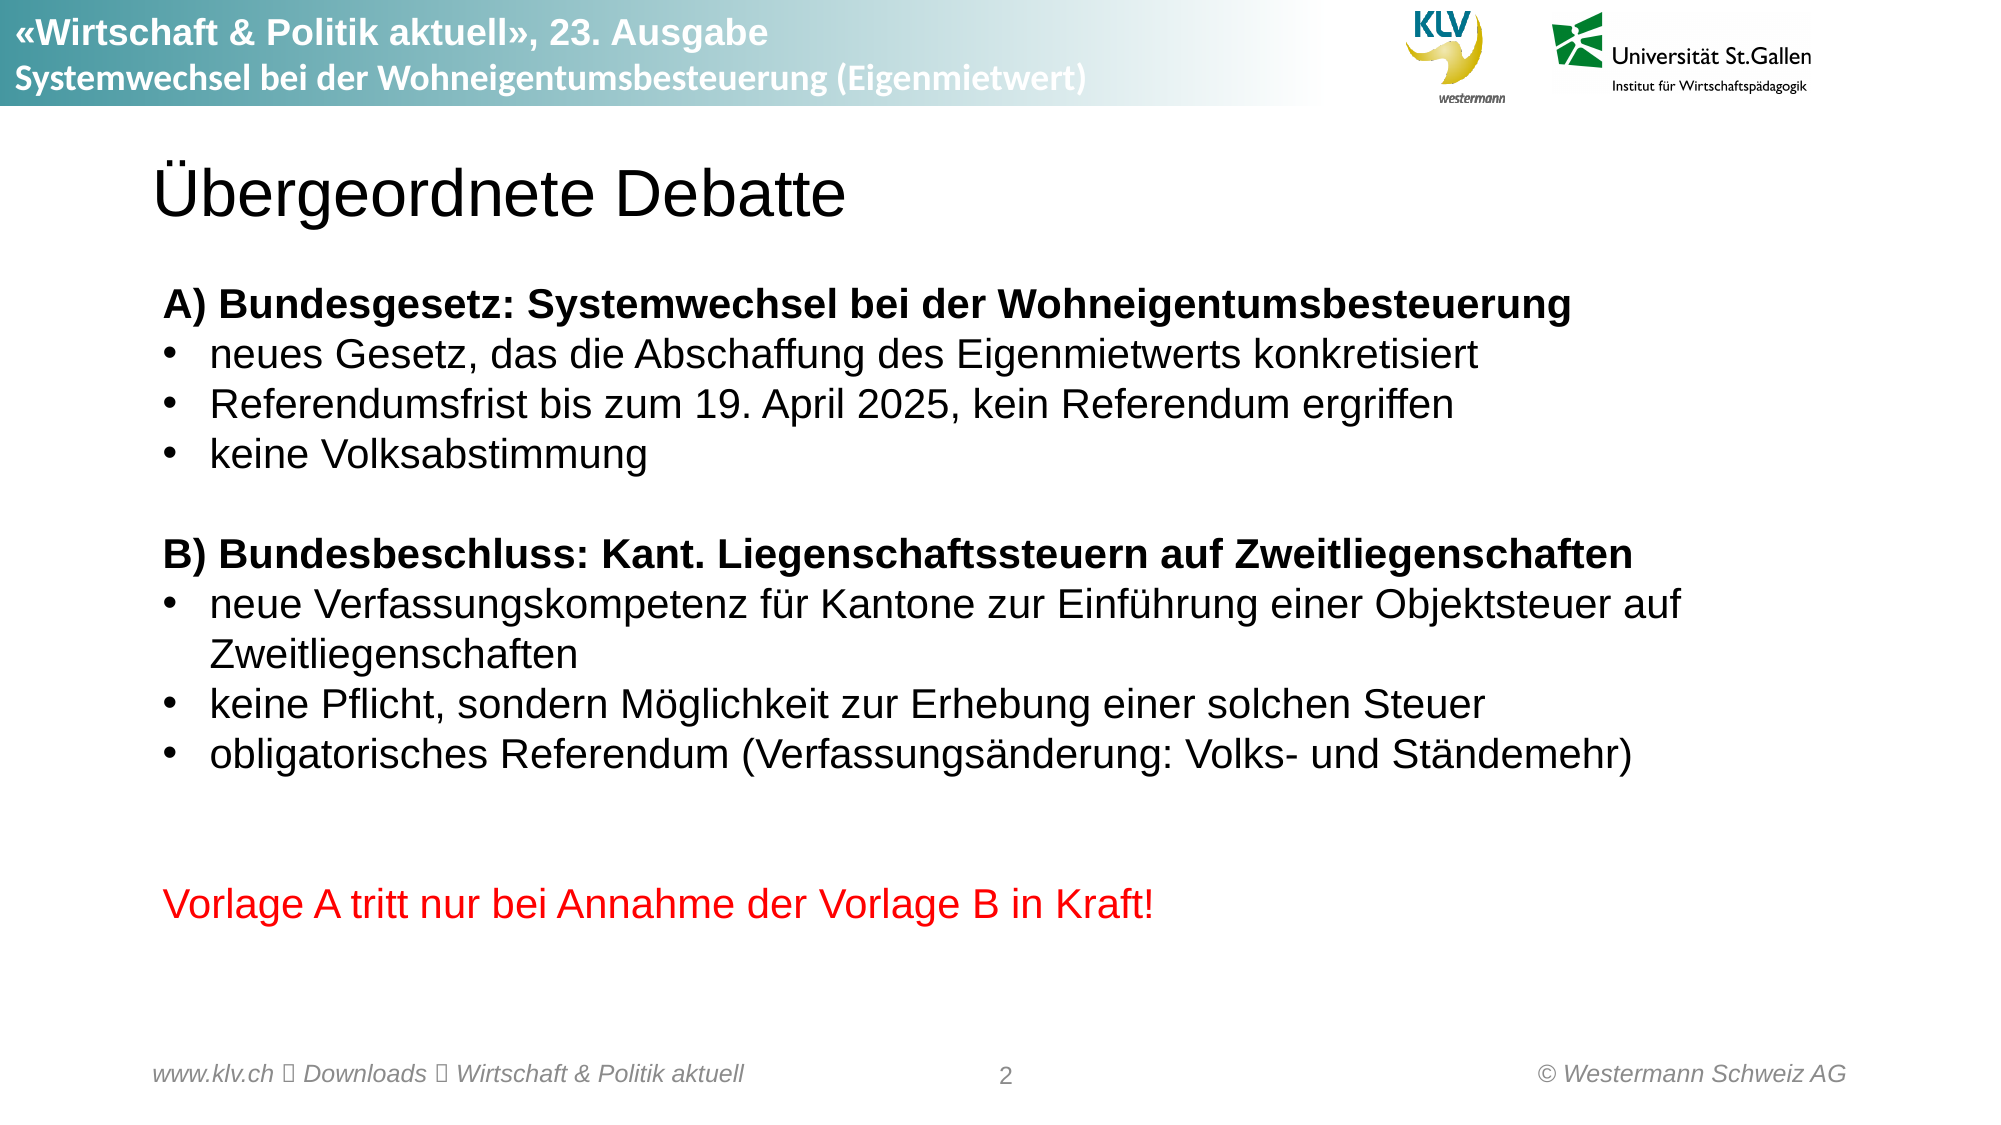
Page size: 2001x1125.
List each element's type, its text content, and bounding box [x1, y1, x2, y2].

picture [1552, 12, 1811, 92]
text_box © Westermann Schweiz AG [1204, 1042, 1863, 1103]
picture [1406, 11, 1505, 92]
text_box A) Bundesgesetz: Systemwechsel bei der Wohneigentumsbesteuerung neues Gesetz, das die Abschaffung des Eigenmietwerts konkretisiert Referendumsfrist bis zum 19. April 2025, kein Referendum ergriffen keine Volksabstimmung B) Bundesbeschluss: Kant. Liegenschaftssteuern auf Zweitliegenschaften neue Verfassungskompetenz für Kantone zur Einführung einer Objektsteuer auf Zweitliegenschaften keine Pflicht, sondern Möglichkeit zur Erhebung einer solchen Steuer obligatorisches Referendum (Verfassungsänderung: Volks- und Ständemehr) Vorlage A tritt nur bei Annahme der Vorlage B in Kraft! [147, 269, 1961, 935]
slide_number 2 [812, 1044, 1200, 1105]
slide_number www.klv.ch  Downloads  Wirtschaft & Politik aktuell [137, 1042, 796, 1103]
title Übergeordnete Debatte [137, 92, 1863, 299]
